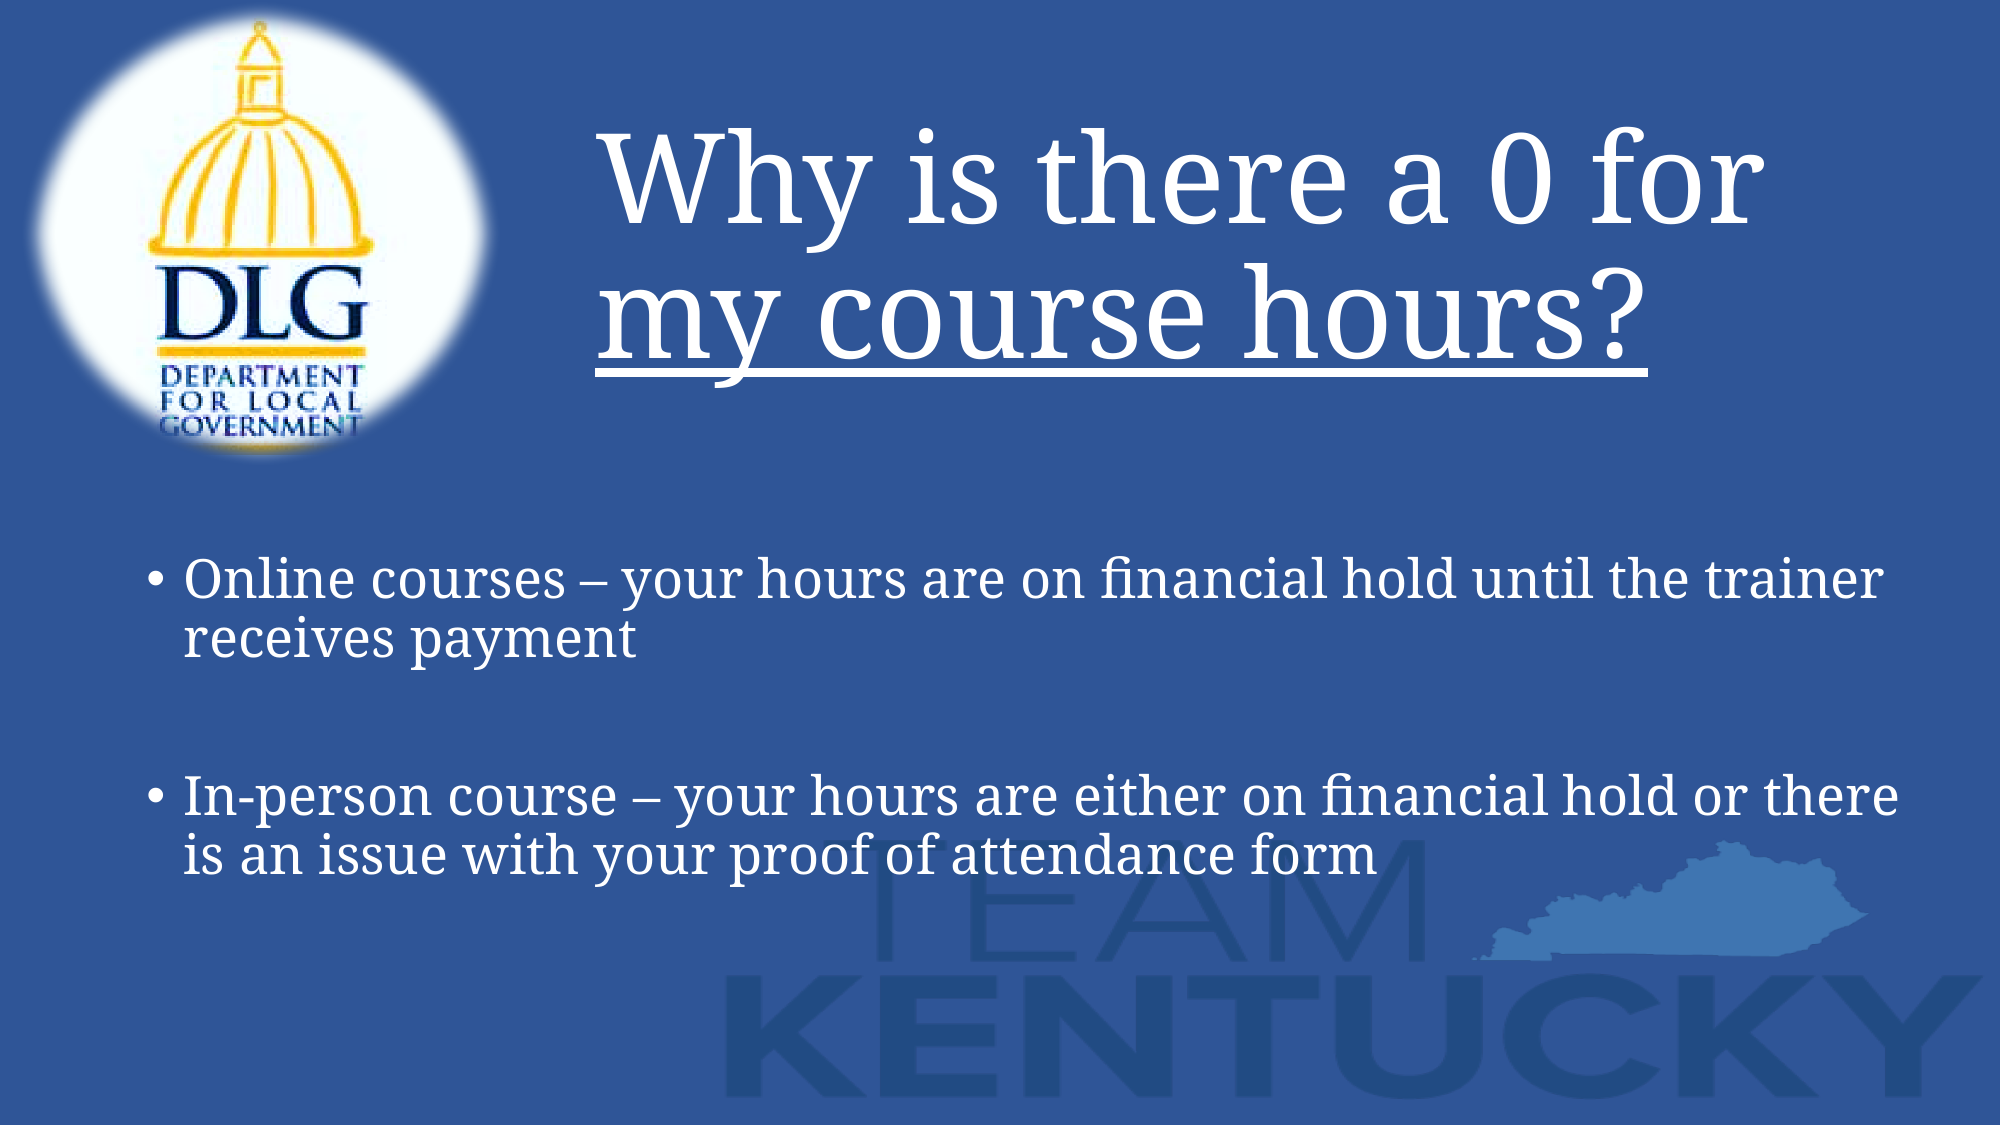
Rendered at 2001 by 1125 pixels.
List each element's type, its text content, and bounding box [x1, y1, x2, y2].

title Why is there a 0 for my course hours? [580, 82, 1863, 300]
picture [41, 21, 481, 397]
list Online courses – your hours are on financial hold until the trainer receives payment In-person course – your hours are either on financial hold or there is an issue with your proof of attendance form [131, 369, 1948, 1085]
